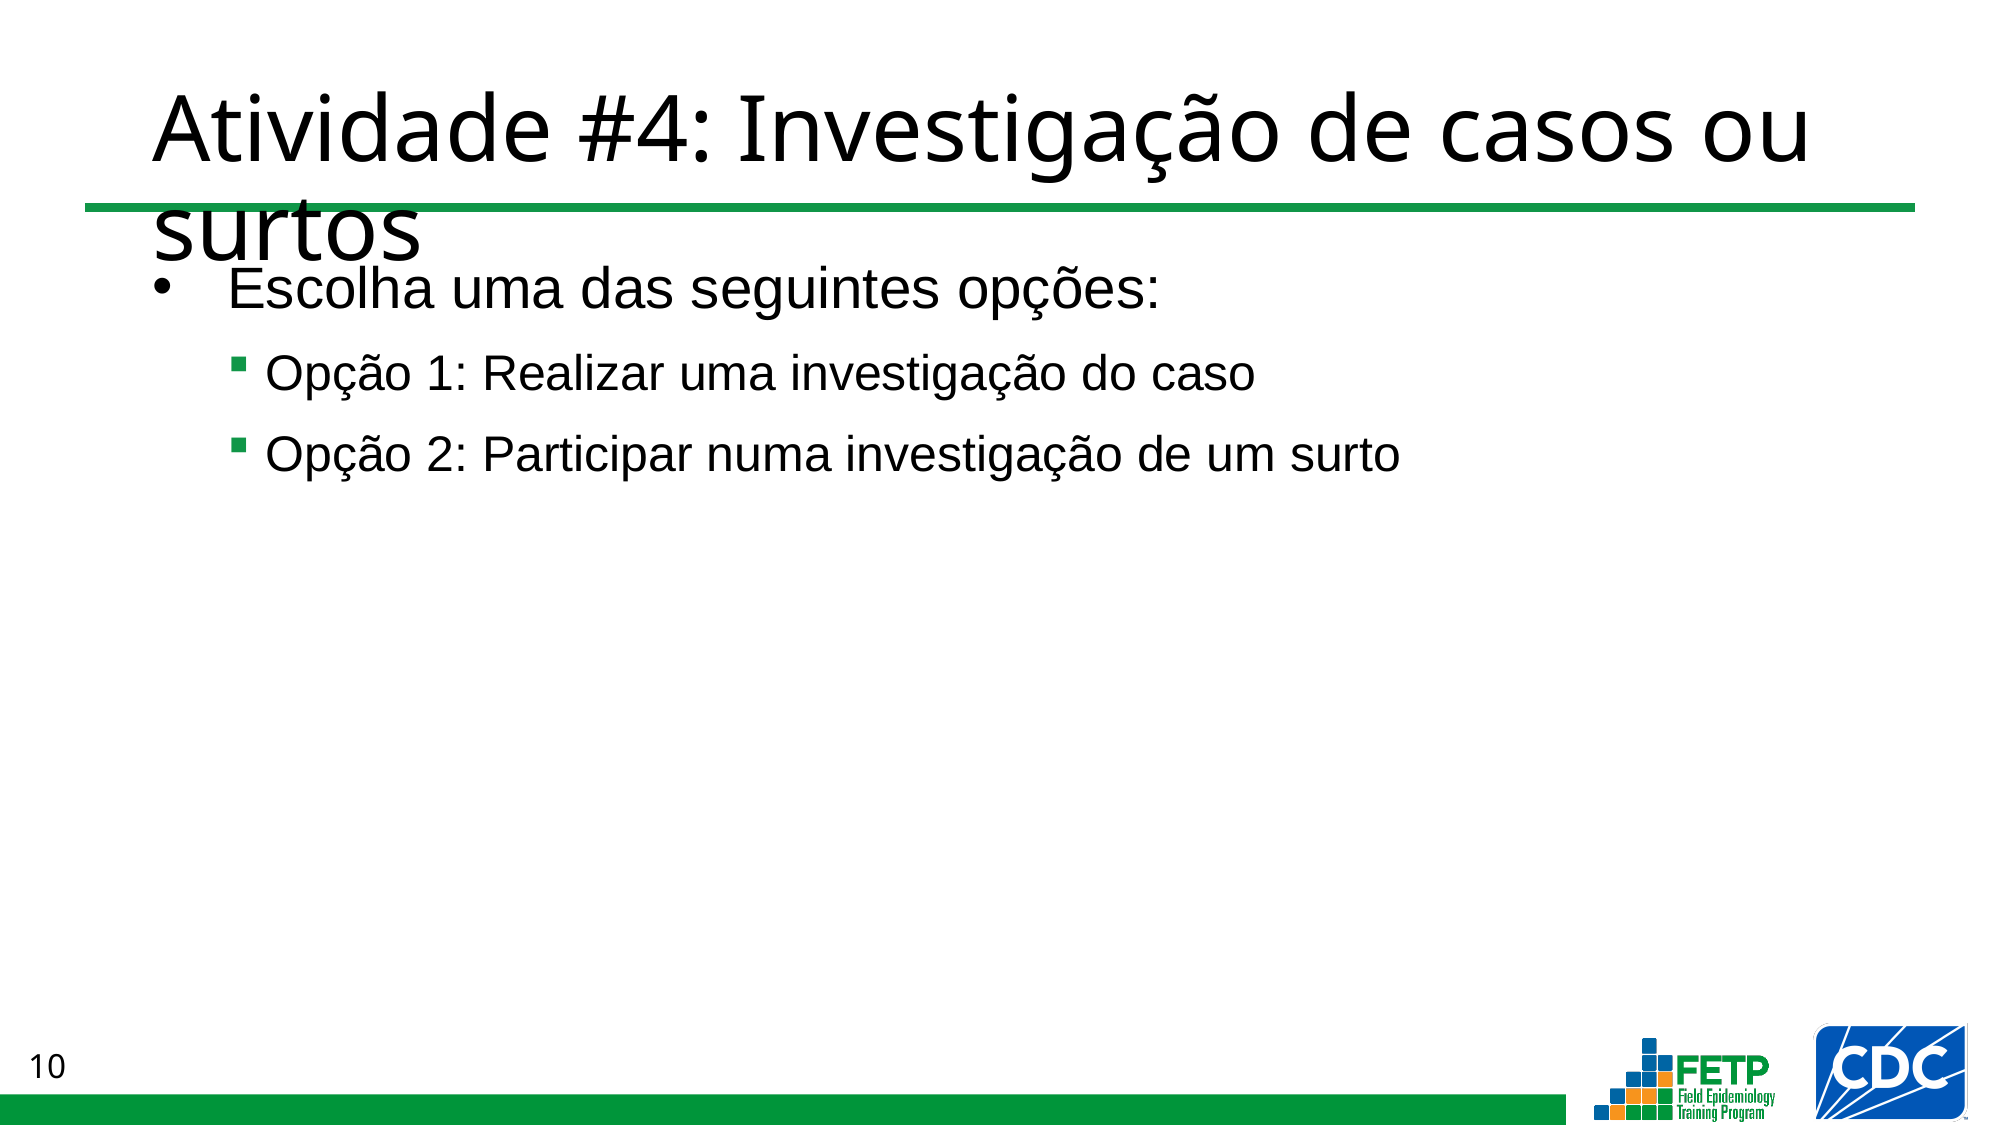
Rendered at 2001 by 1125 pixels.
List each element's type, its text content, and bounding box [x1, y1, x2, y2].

title Atividade #4: Investigação de casos ou surtos [137, 75, 1977, 207]
picture [1813, 1023, 1968, 1122]
picture [1594, 1038, 1775, 1122]
list Escolha uma das seguintes opções: Opção 1: Realizar uma investigação do caso Opção 2: Participar numa investigação de um surto [137, 242, 1863, 1004]
